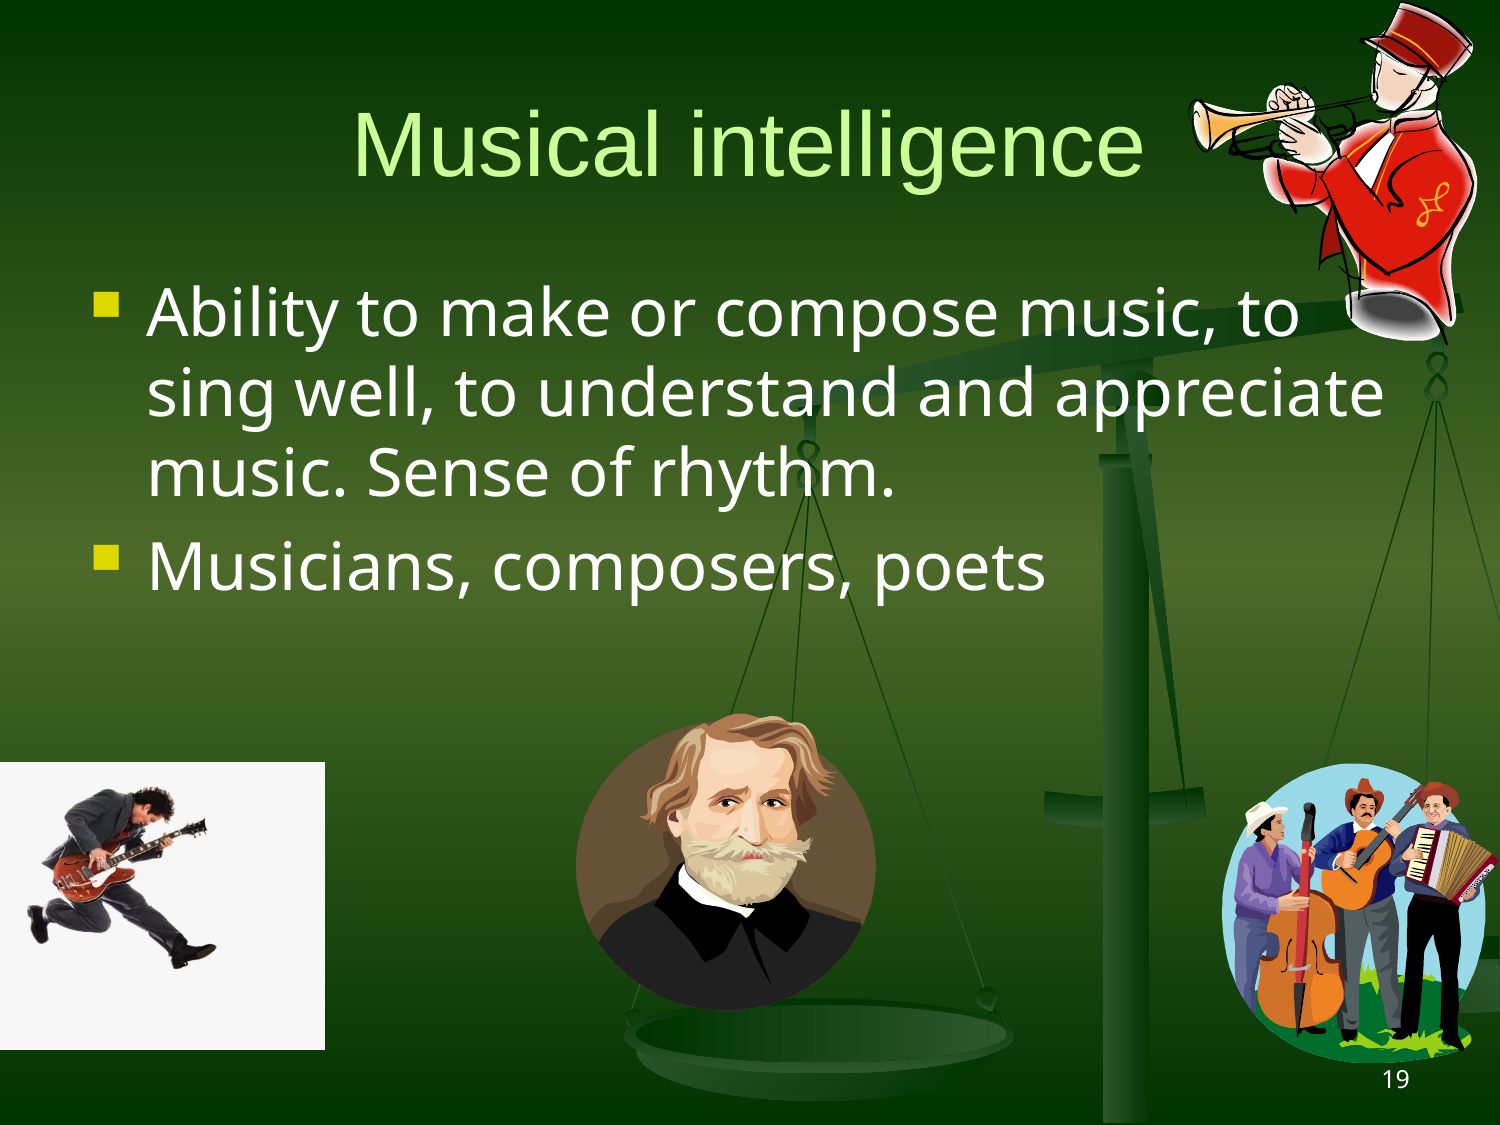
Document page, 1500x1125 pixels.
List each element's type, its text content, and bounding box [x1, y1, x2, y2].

picture [1220, 762, 1500, 1065]
picture [1187, 0, 1479, 347]
picture [0, 762, 326, 1051]
list Ability to make or compose music, to sing well, to understand and appreciate music. Sense of rhythm. Musicians, composers, poets [74, 262, 1426, 1006]
picture [574, 712, 878, 1012]
title Musical intelligence [74, 45, 1182, 234]
slide_number 19 [1074, 1029, 1426, 1106]
